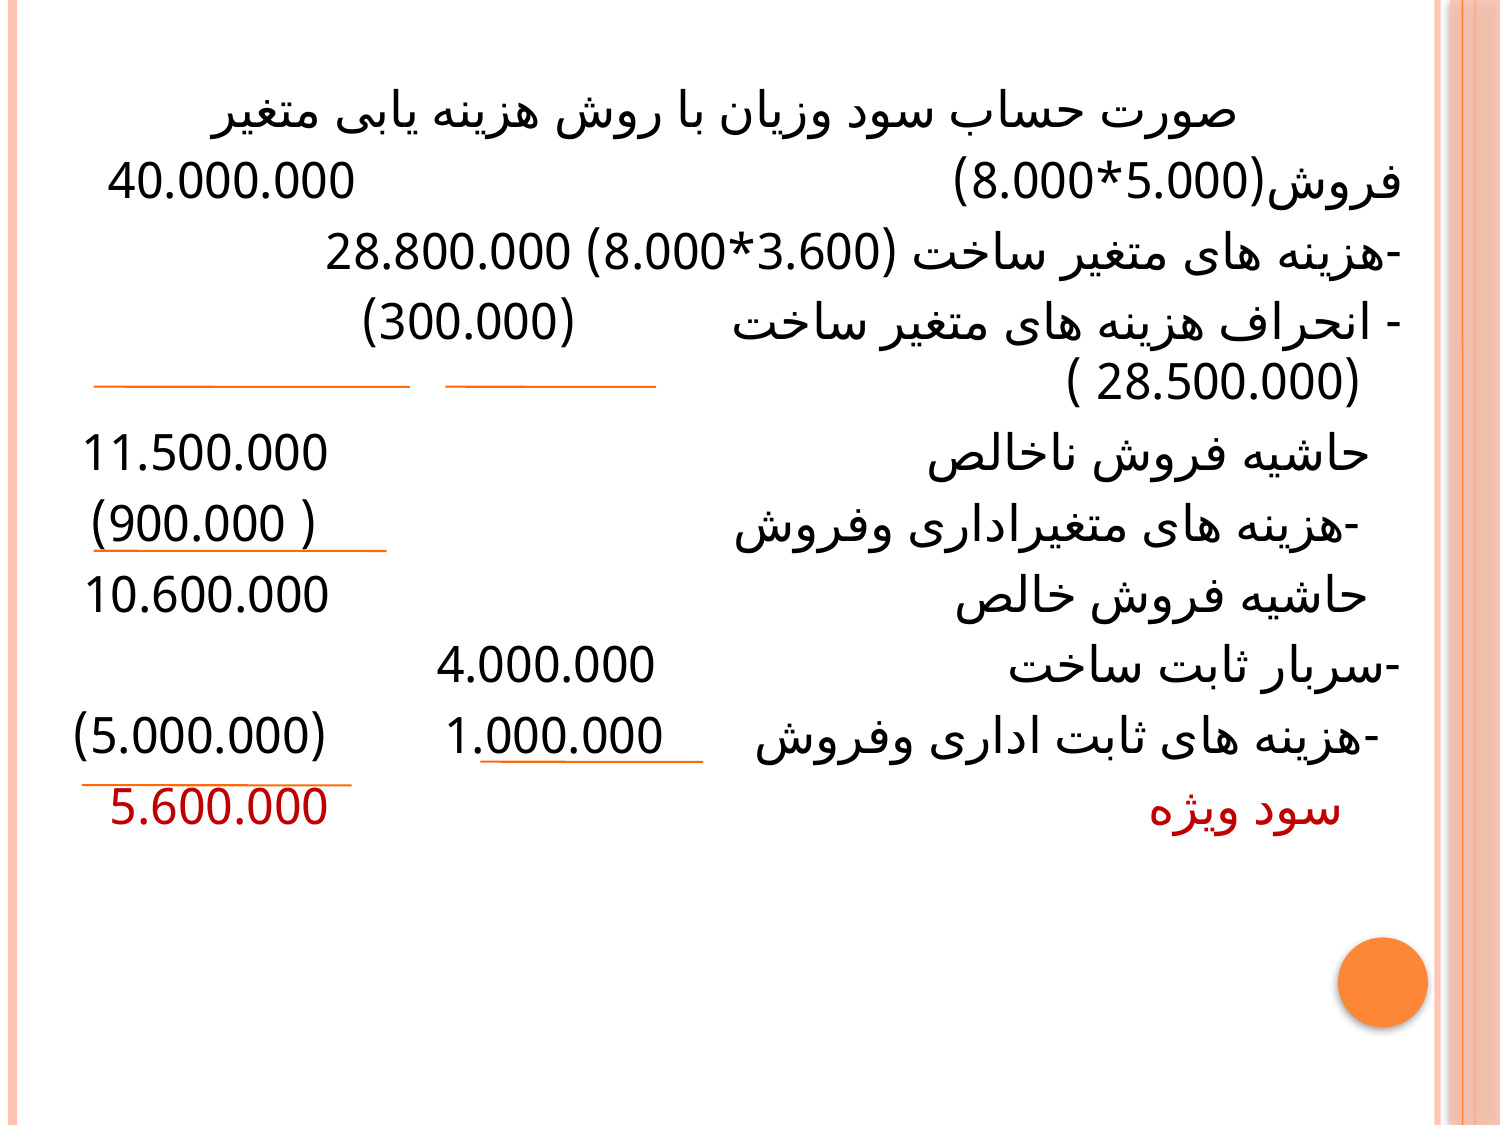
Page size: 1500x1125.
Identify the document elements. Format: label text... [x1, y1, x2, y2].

list صورت حساب سود وزیان با روش هزینه یابی متغیر فروش(5.000*8.000) 40.000.000 -هزینه های متغیر ساخت (3.600*8.000) 28.800.000 - انحراف هزینه های متغیر ساخت (300.000) (28.500.000 ) حاشیه فروش ناخالص 11.500.000 -هزینه های متغیراداری وفروش ( 900.000) حاشیه فروش خالص 10.600.000 -سربار ثابت ساخت 4.000.000 -هزینه های ثابت اداری وفروش 1.000.000 (5.000.000) سود ویژه 5.600.000 [35, 70, 1418, 1062]
